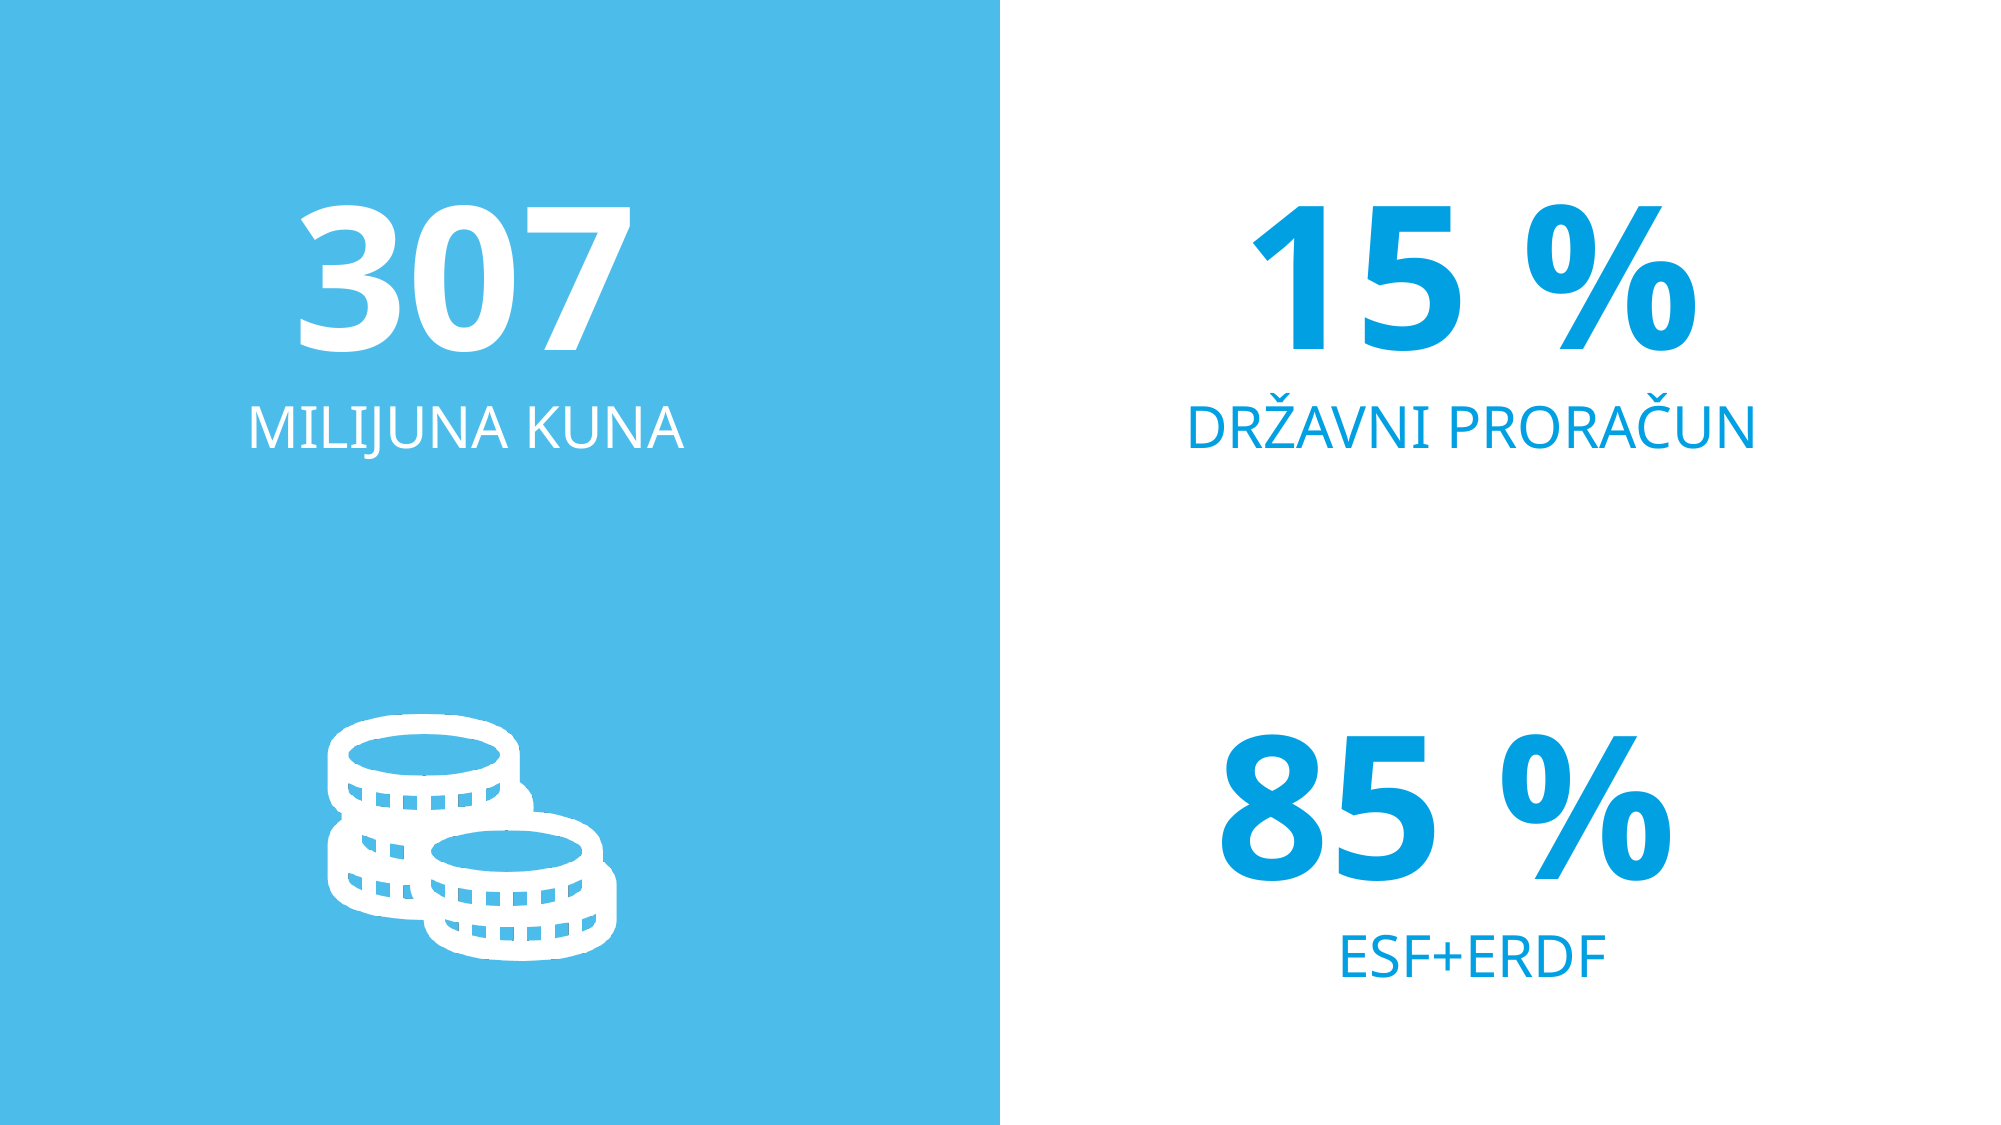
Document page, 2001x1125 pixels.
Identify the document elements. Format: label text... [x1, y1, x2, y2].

text_box 85 % ESF+ERDF [971, 672, 1972, 997]
picture [300, 672, 630, 1002]
text_box 307 MILIJUNA KUNA [199, 142, 732, 468]
text_box [0, 0, 1000, 1125]
text_box 15 % DRŽAVNI PRORAČUN [971, 142, 1972, 468]
